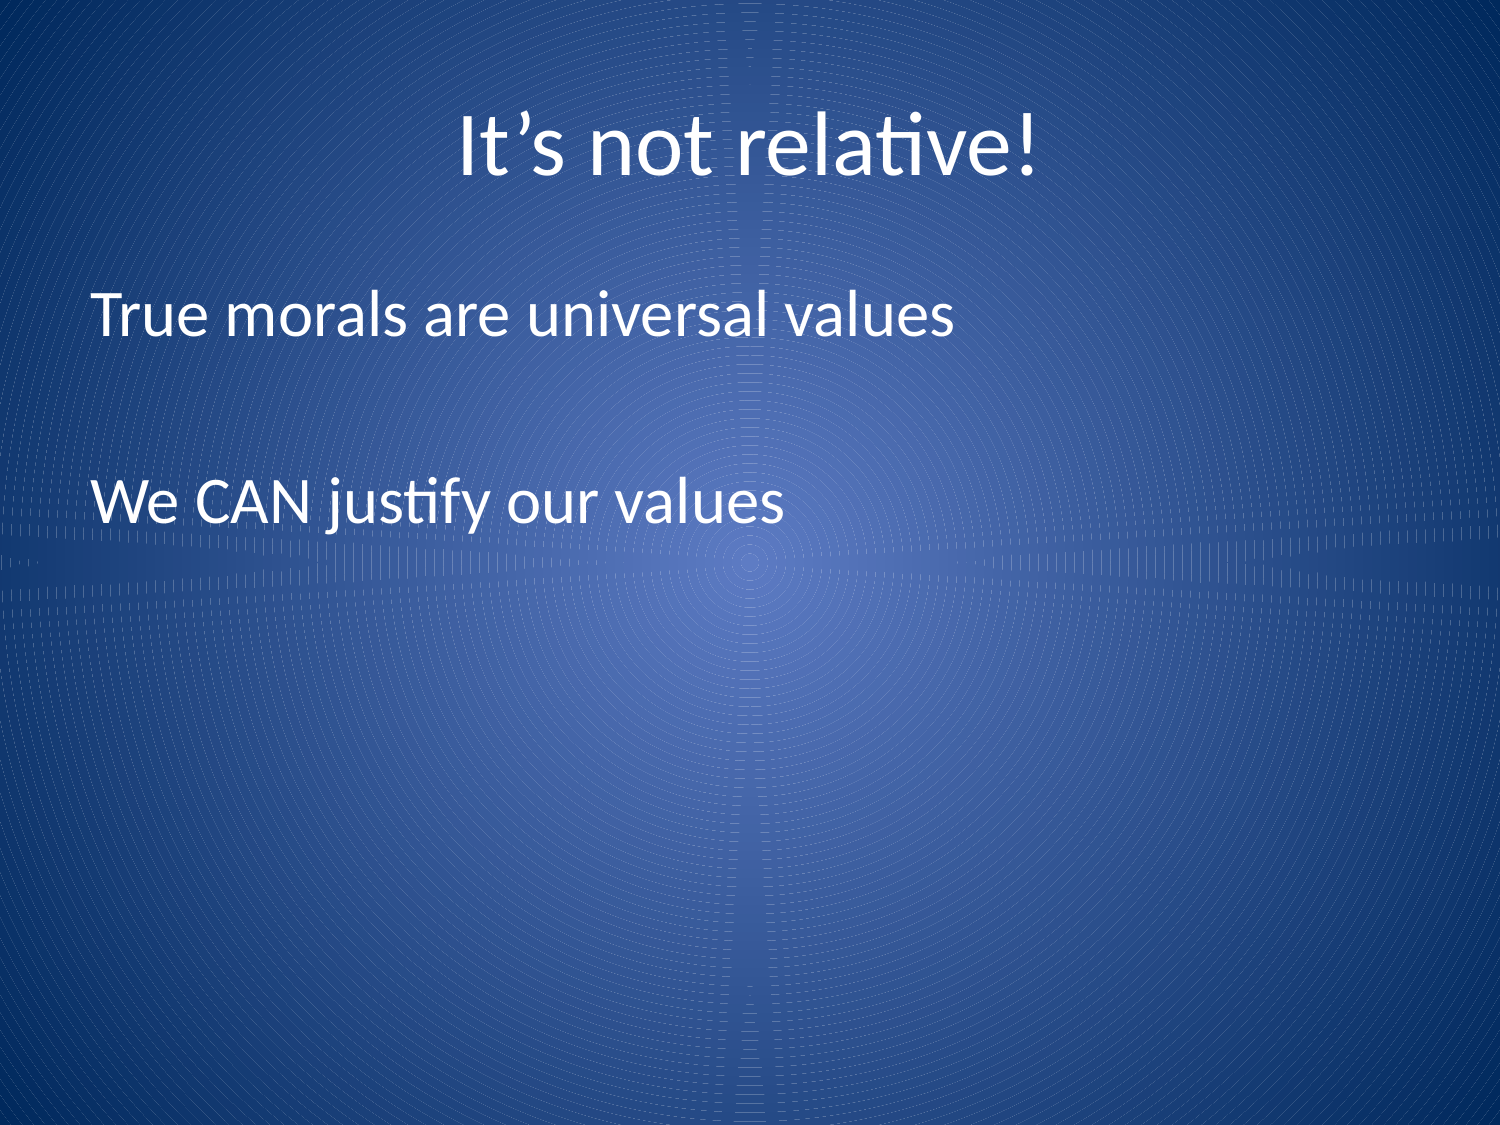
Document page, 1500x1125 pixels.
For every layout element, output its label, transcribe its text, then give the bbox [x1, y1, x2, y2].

title It’s not relative! [75, 45, 1425, 233]
list True morals are universal values We CAN justify our values [75, 262, 1425, 1005]
